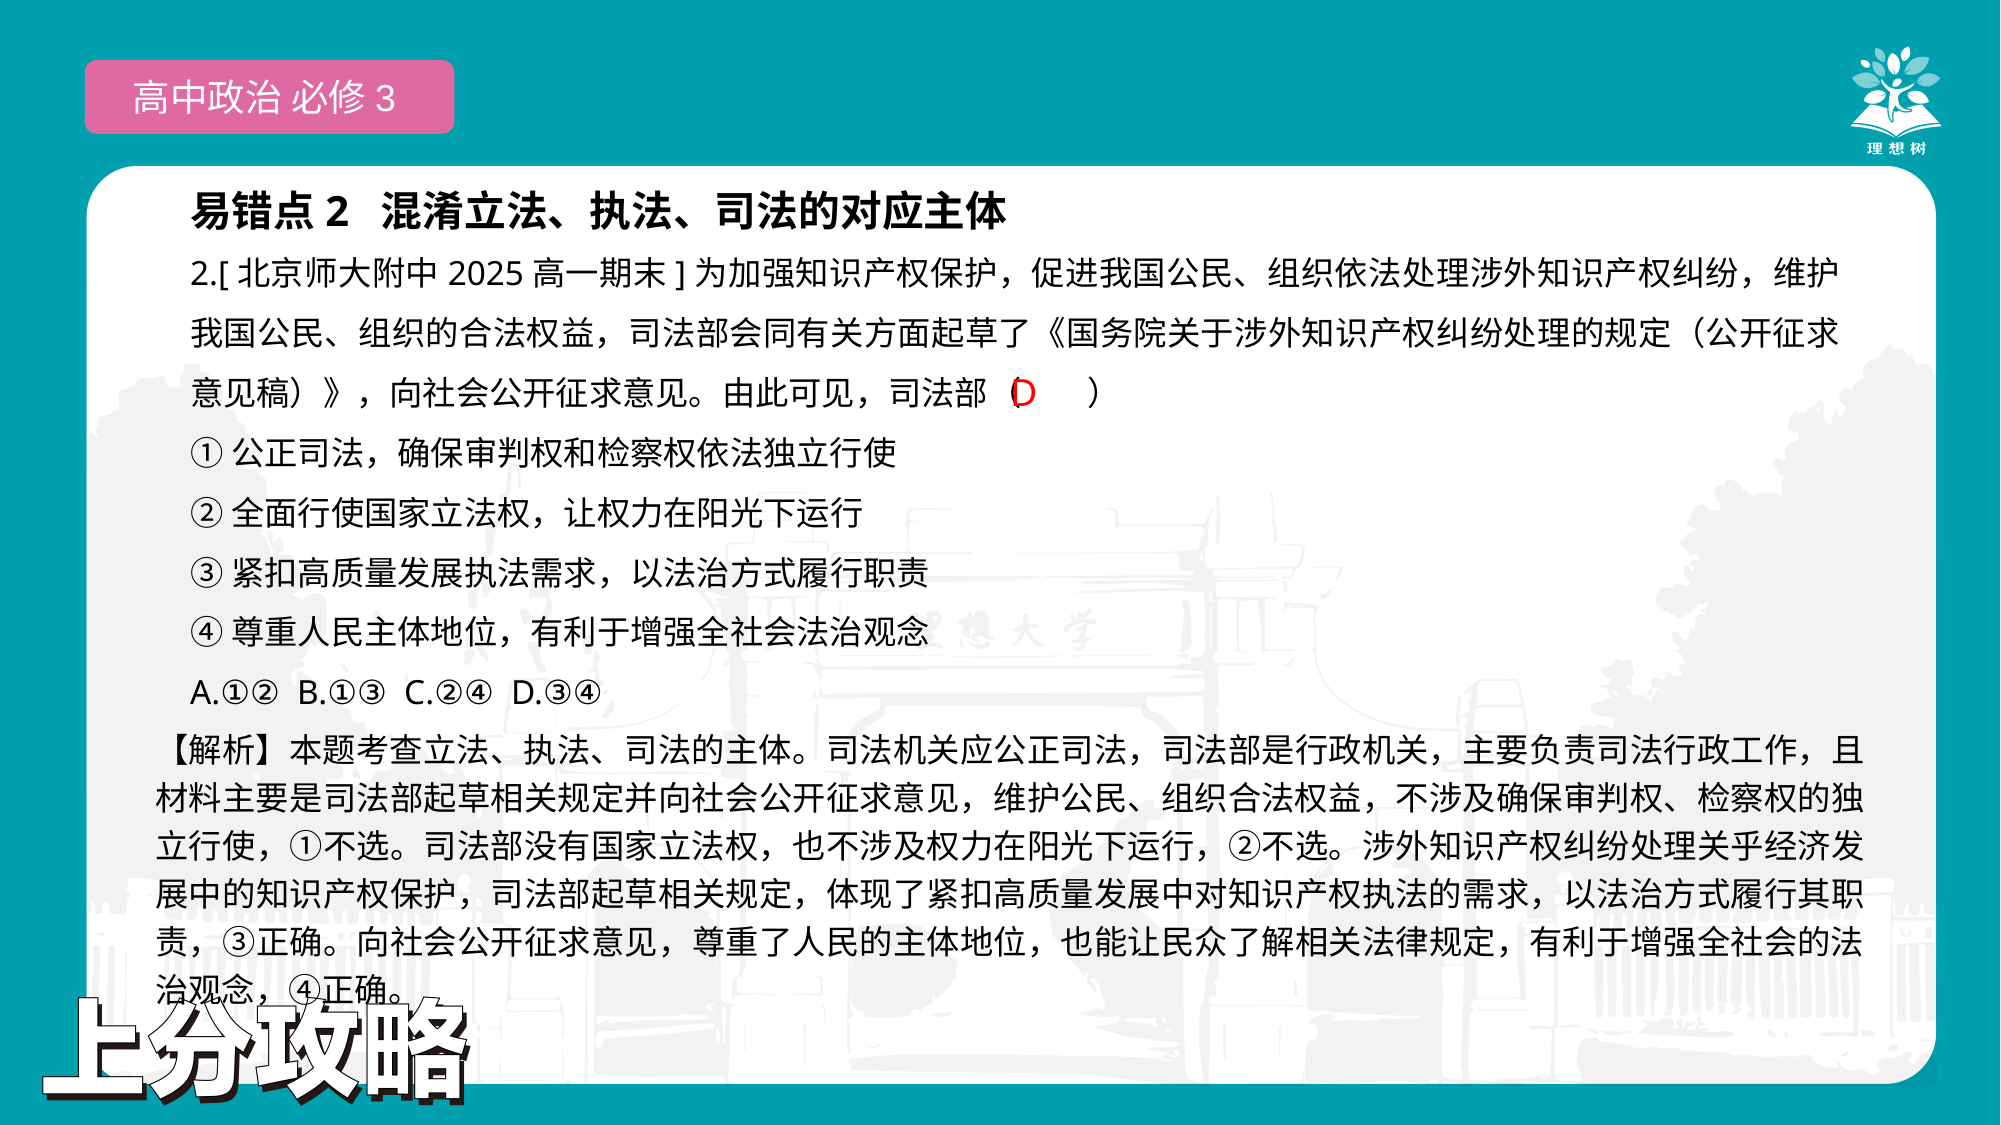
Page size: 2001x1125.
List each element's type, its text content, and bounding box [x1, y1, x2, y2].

text_box 2.[北京师大附中2025高一期末]为加强知识产权保护，促进我国公民、组织依法处理涉外知识产权纠纷，维护我国公民、组织的合法权益，司法部会同有关方面起草了《国务院关于涉外知识产权纠纷处理的规定（公开征求意见稿）》，向社会公开征求意见。由此可见，司法部（ ） ①公正司法，确保审判权和检察权依法独立行使 ②全面行使国家立法权，让权力在阳光下运行 ③紧扣高质量发展执法需求，以法治方式履行职责 ④尊重人民主体地位，有利于增强全社会法治观念 A.①② B.①③ C.②④ D.③④ [175, 224, 1855, 713]
text_box 高中政治 必修3 [83, 58, 456, 135]
text_box 【解析】本题考查立法、执法、司法的主体。司法机关应公正司法，司法部是行政机关，主要负责司法行政工作，且材料主要是司法部起草相关规定并向社会公开征求意见，维护公民、组织合法权益，不涉及确保审判权、检察权的独立行使，①不选。司法部没有国家立法权，也不涉及权力在阳光下运行，②不选。涉外知识产权纠纷处理关乎经济发展中的知识产权保护，司法部起草相关规定，体现了紧扣高质量发展中对知识产权执法的需求，以法治方式履行其职责，③正确。向社会公开征求意见，尊重了人民的主体地位，也能让民众了解相关法律规定，有利于增强全社会的法治观念，④正确。 [140, 713, 1880, 1016]
text_box 易错点2 混淆立法、执法、司法的对应主体 [175, 177, 1497, 243]
text_box D [985, 339, 1103, 422]
picture [0, 0, 2001, 1125]
